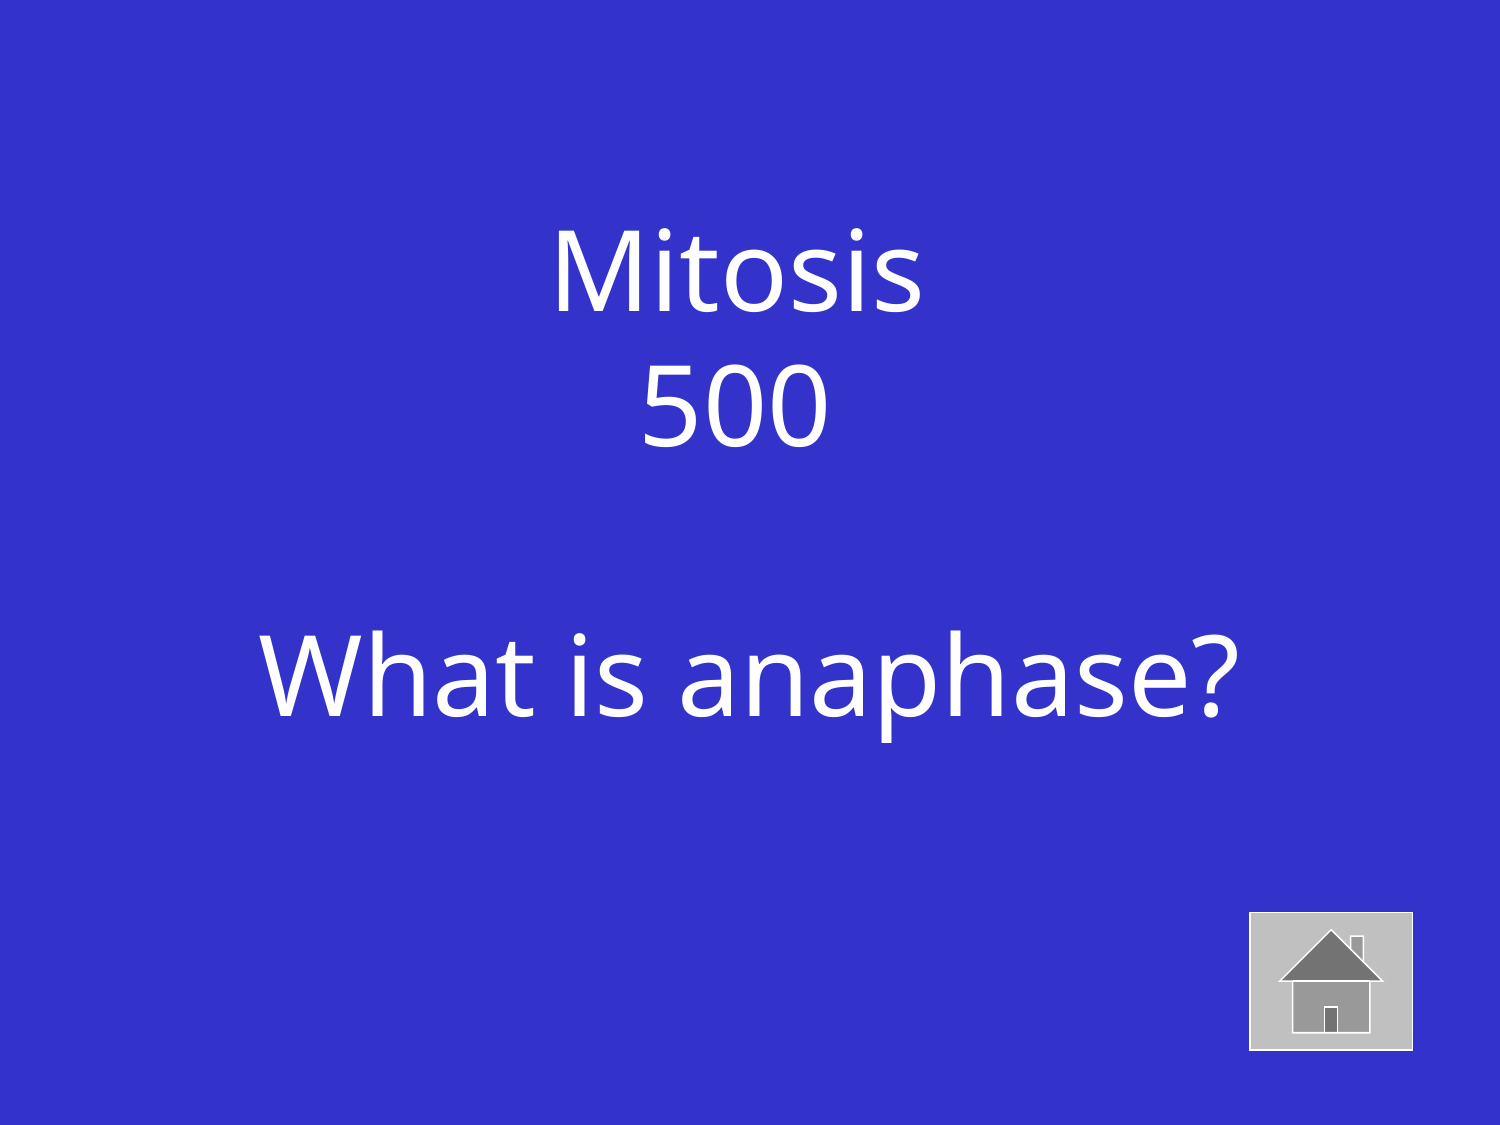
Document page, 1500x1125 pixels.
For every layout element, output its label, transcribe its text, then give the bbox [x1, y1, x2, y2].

title Mitosis 500 What is anaphase? [112, 374, 1388, 563]
text_box [1249, 912, 1413, 1050]
